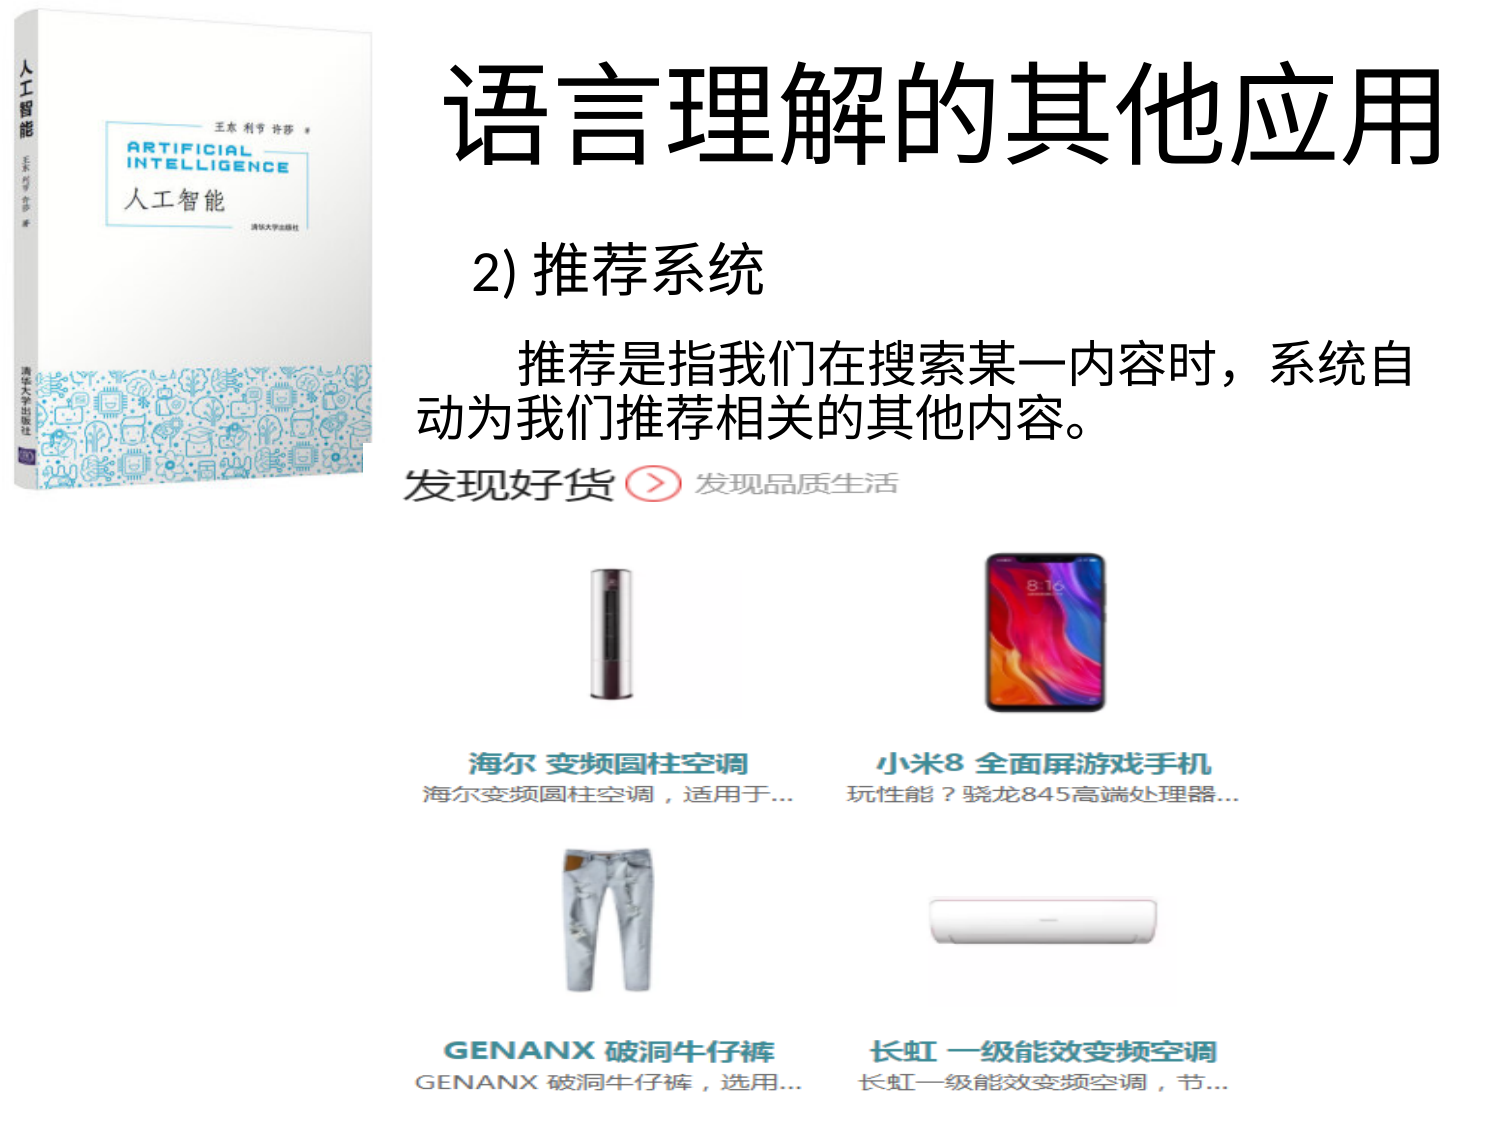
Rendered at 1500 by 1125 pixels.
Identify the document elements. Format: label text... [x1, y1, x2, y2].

list 推荐是指我们在搜索某一内容时，系统自动为我们推荐相关的其他内容。 [400, 331, 1448, 469]
text_box 语言理解的其他应用 [424, 52, 1467, 189]
text_box 2)推荐系统 [456, 225, 1192, 311]
picture [0, 0, 1289, 1125]
